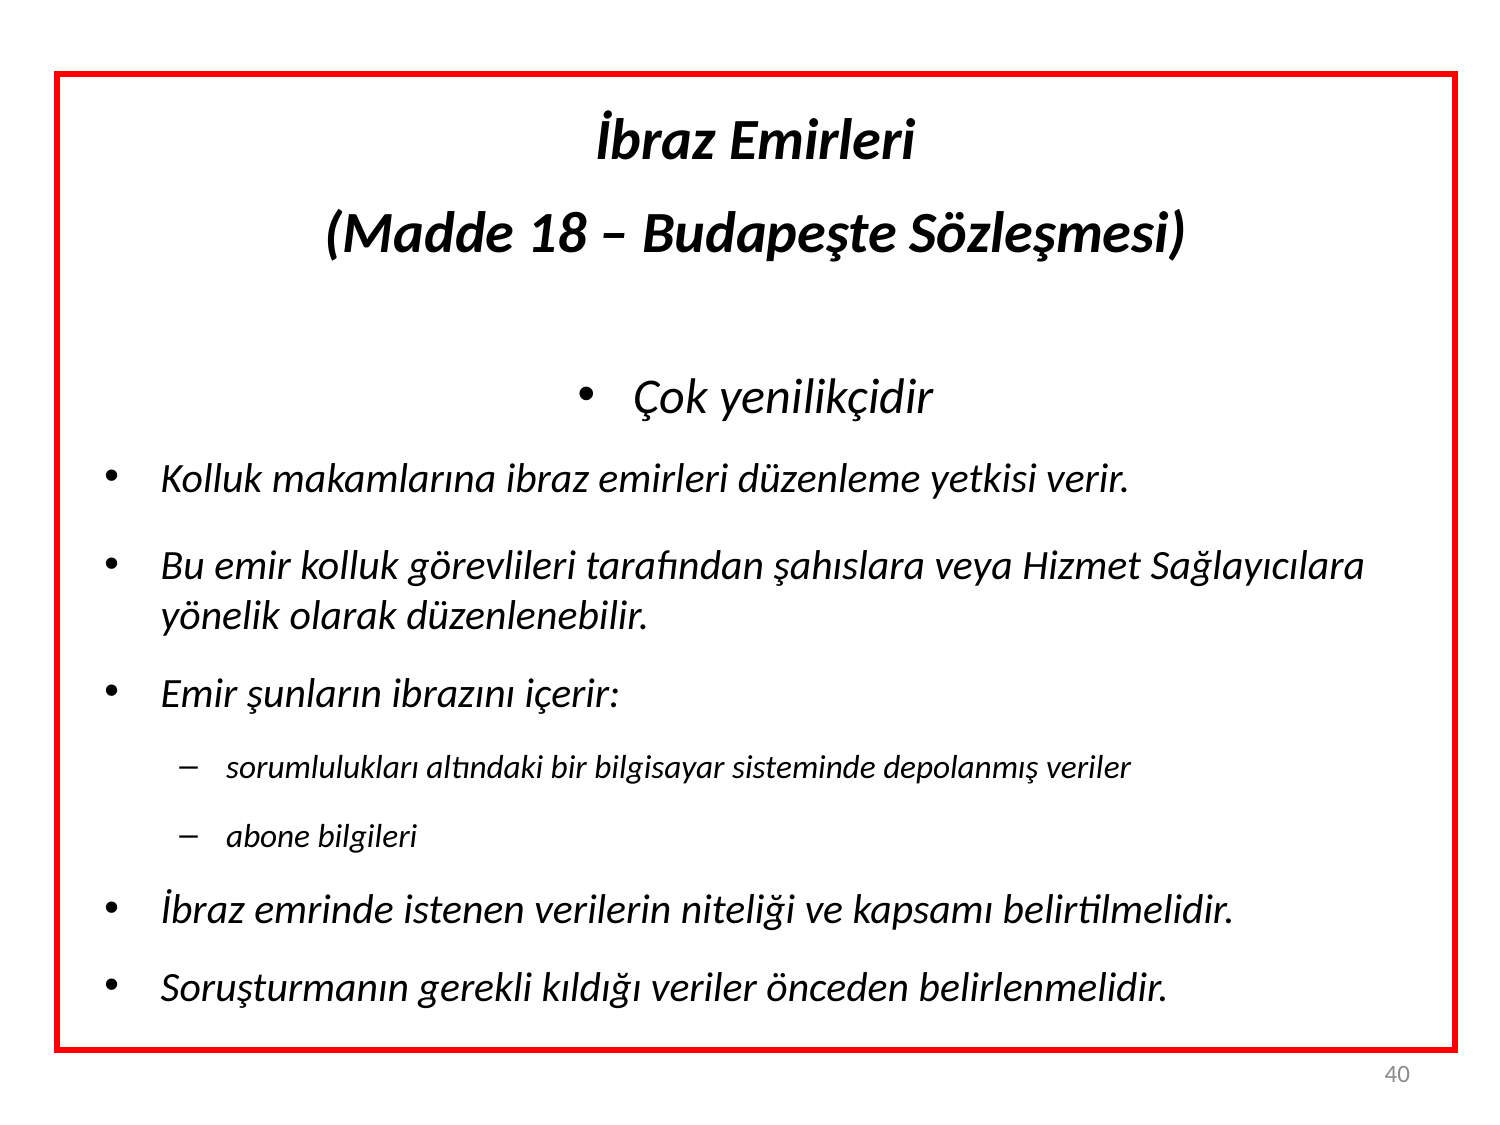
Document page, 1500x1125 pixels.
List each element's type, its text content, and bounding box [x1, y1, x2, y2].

slide_number 40 [1074, 1050, 1425, 1103]
text_box İbraz Emirleri (Madde 18 – Budapeşte Sözleşmesi) Çok yenilikçidir Kolluk makamlarına ibraz emirleri düzenleme yetkisi verir. Bu emir kolluk görevlileri tarafından şahıslara veya Hizmet Sağlayıcılara yönelik olarak düzenlenebilir. Emir şunların ibrazını içerir: sorumlulukları altındaki bir bilgisayar sisteminde depolanmış veriler abone bilgileri İbraz emrinde istenen verilerin niteliği ve kapsamı belirtilmelidir. Soruşturmanın gerekli kıldığı veriler önceden belirlenmelidir. [57, 73, 1455, 1050]
